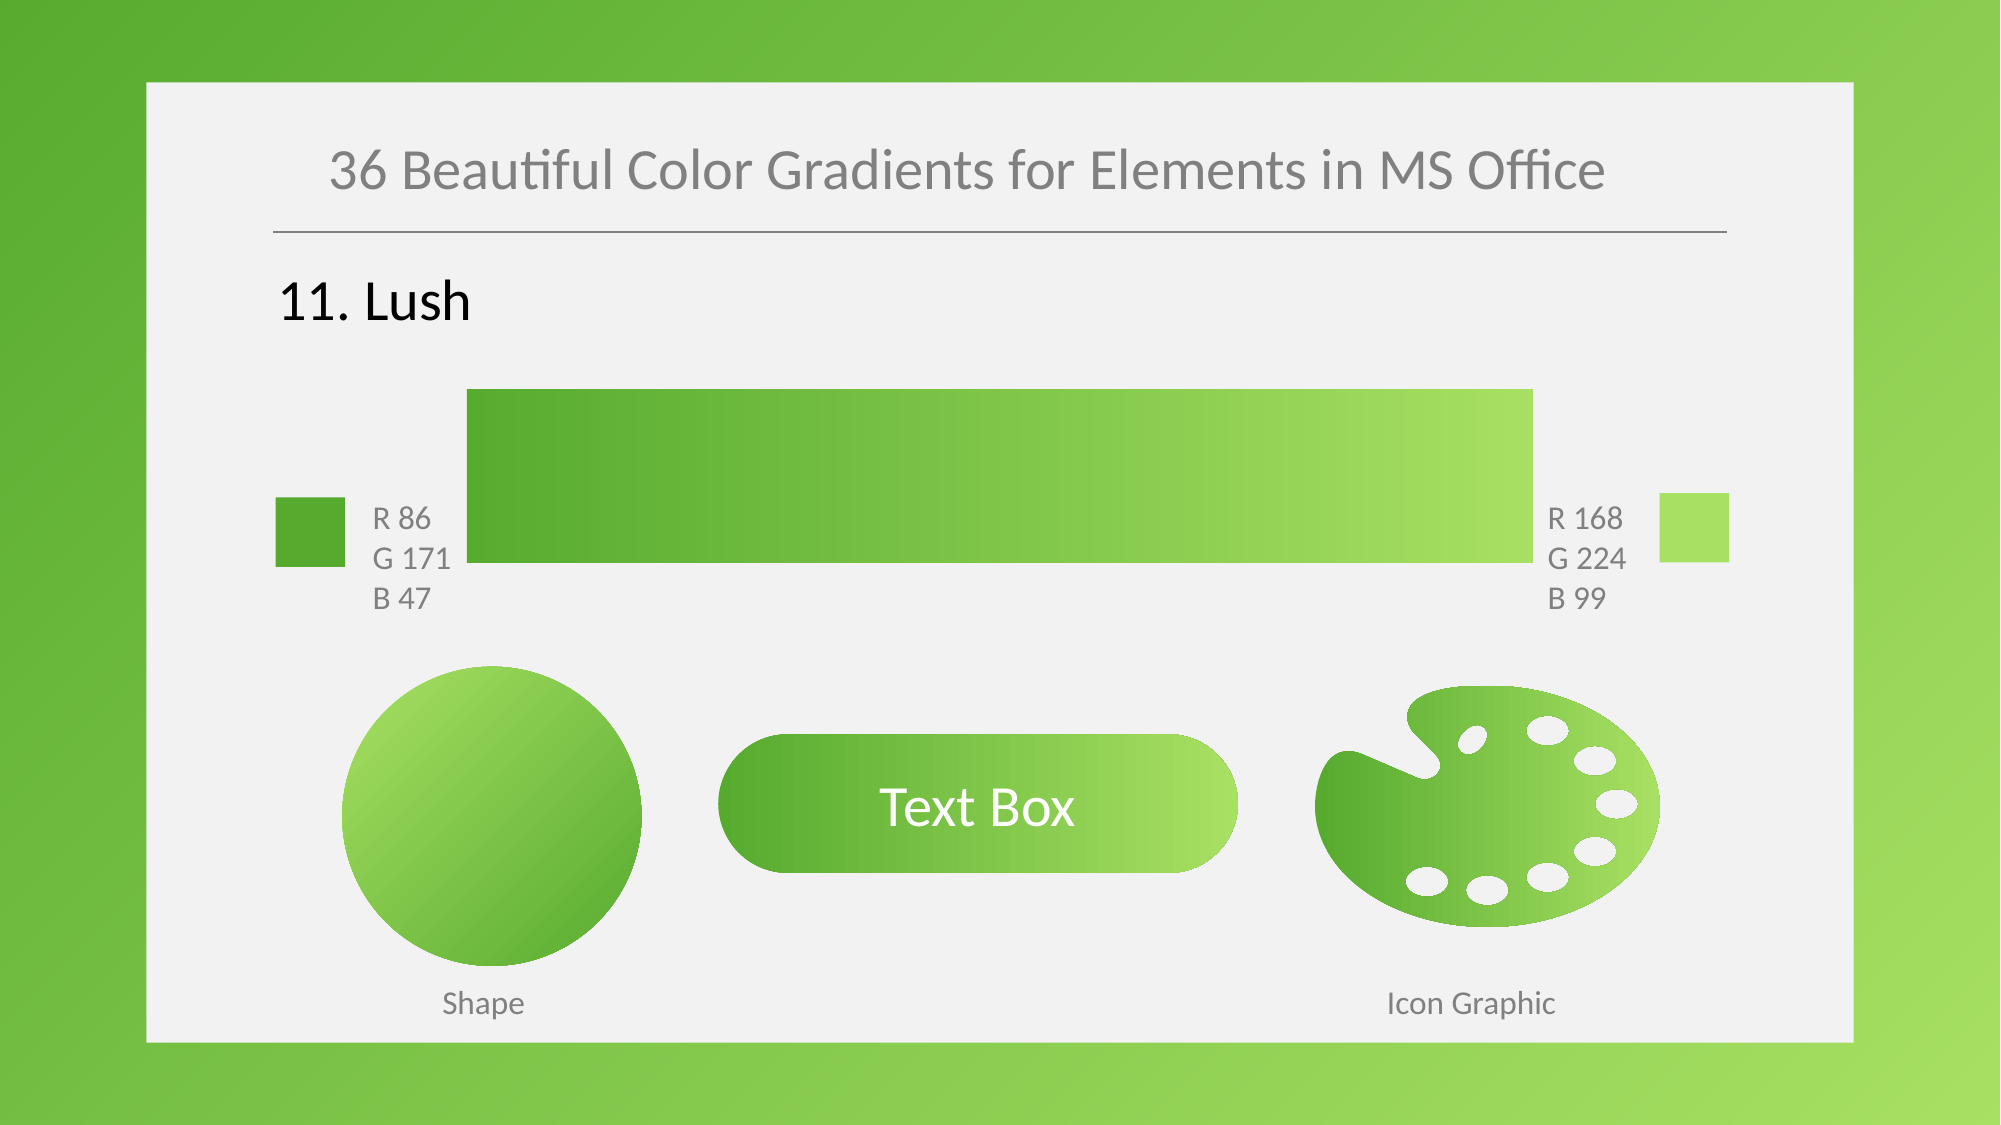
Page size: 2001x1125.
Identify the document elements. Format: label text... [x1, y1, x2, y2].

text_box Icon Graphic [1372, 973, 1603, 1029]
text_box [340, 664, 644, 969]
text_box [144, 80, 1856, 1045]
text_box R 86 G 171 B 47 [357, 488, 485, 624]
text_box [274, 495, 347, 569]
text_box [1312, 683, 1662, 930]
text_box Text Box [716, 732, 1240, 875]
text_box [465, 387, 1535, 565]
text_box 36 Beautiful Color Gradients for Elements in MS Office [314, 123, 1908, 209]
text_box Shape [427, 973, 555, 1029]
text_box 11. Lush [262, 254, 488, 340]
text_box [1658, 491, 1731, 564]
text_box R 168 G 224 B 99 [1533, 488, 1660, 624]
